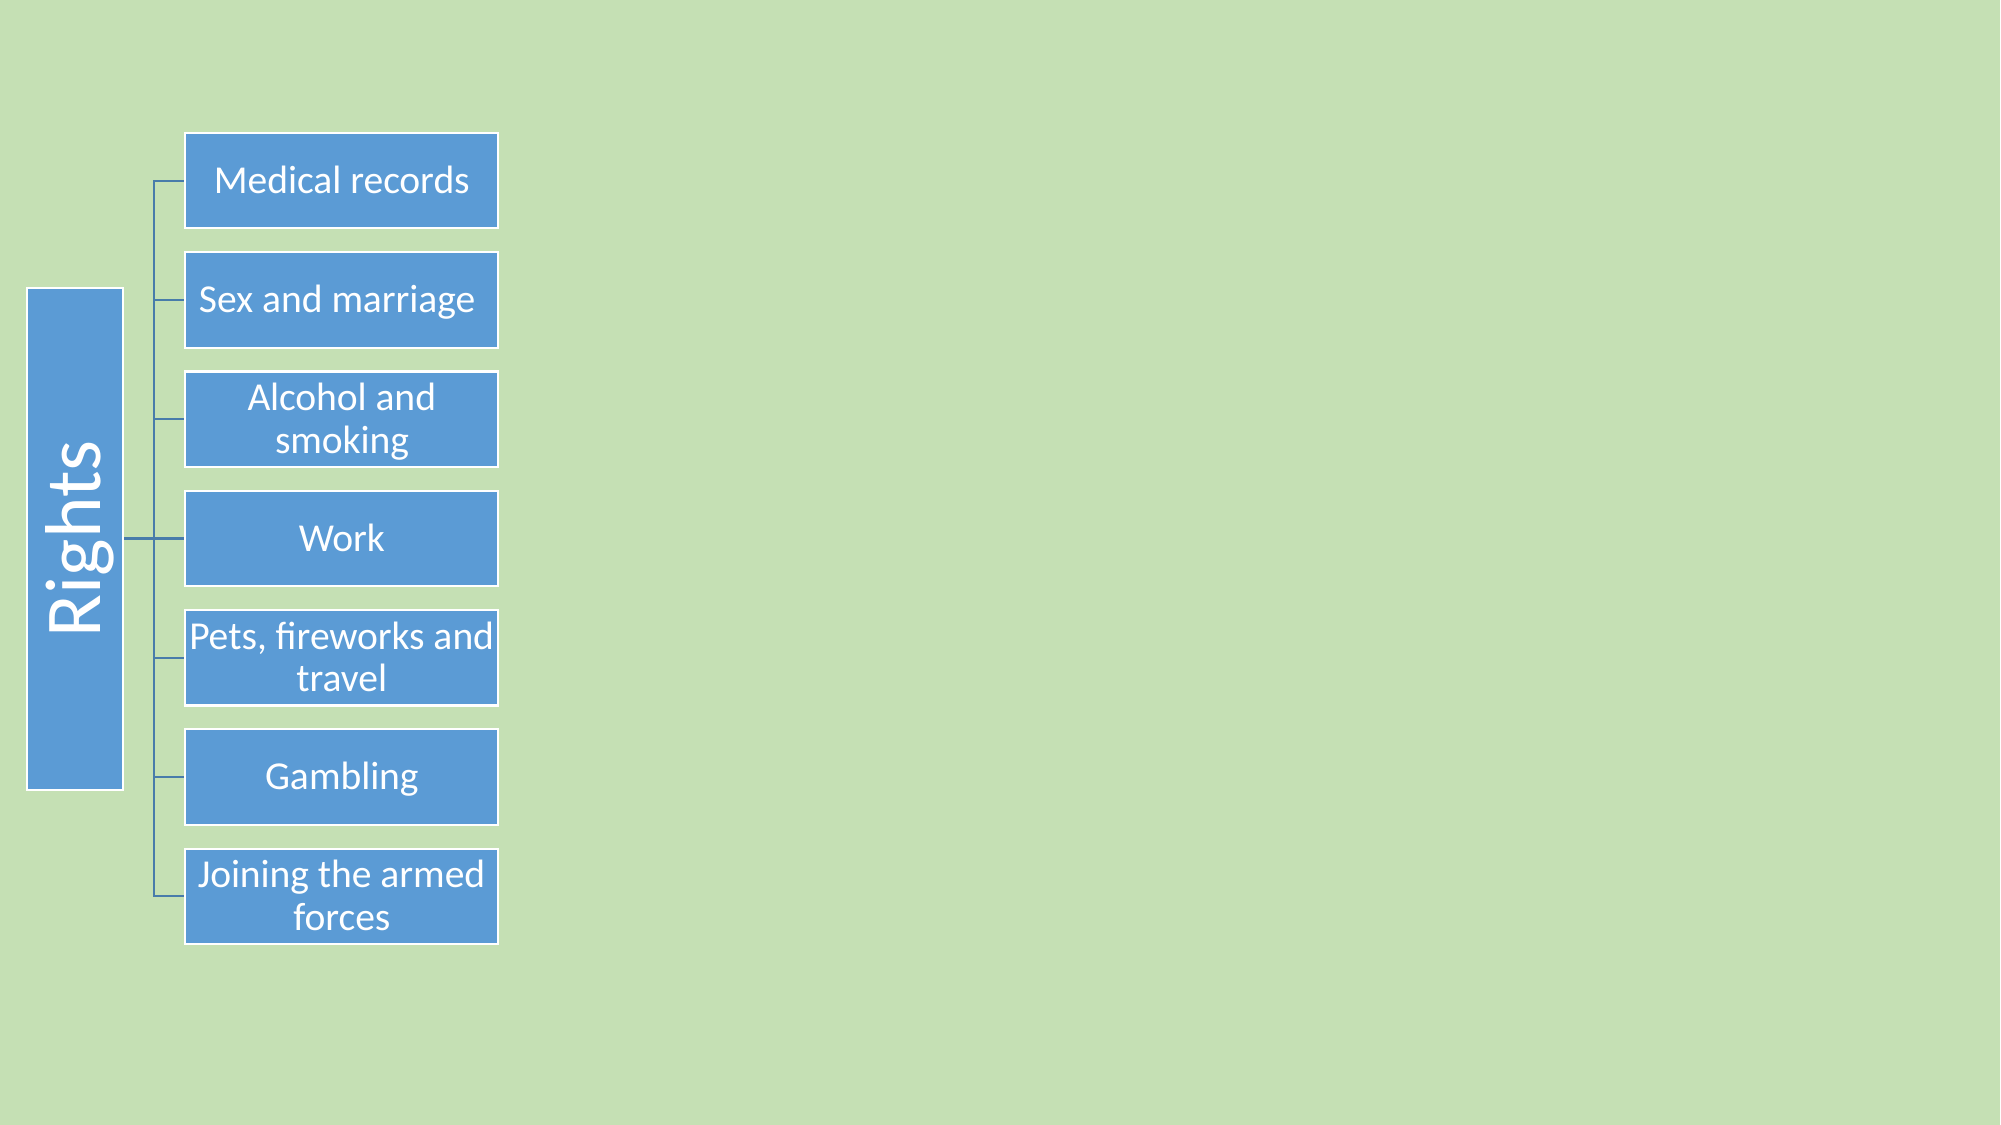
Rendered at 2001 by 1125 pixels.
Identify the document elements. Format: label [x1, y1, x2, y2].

text_box [27, 70, 499, 1007]
